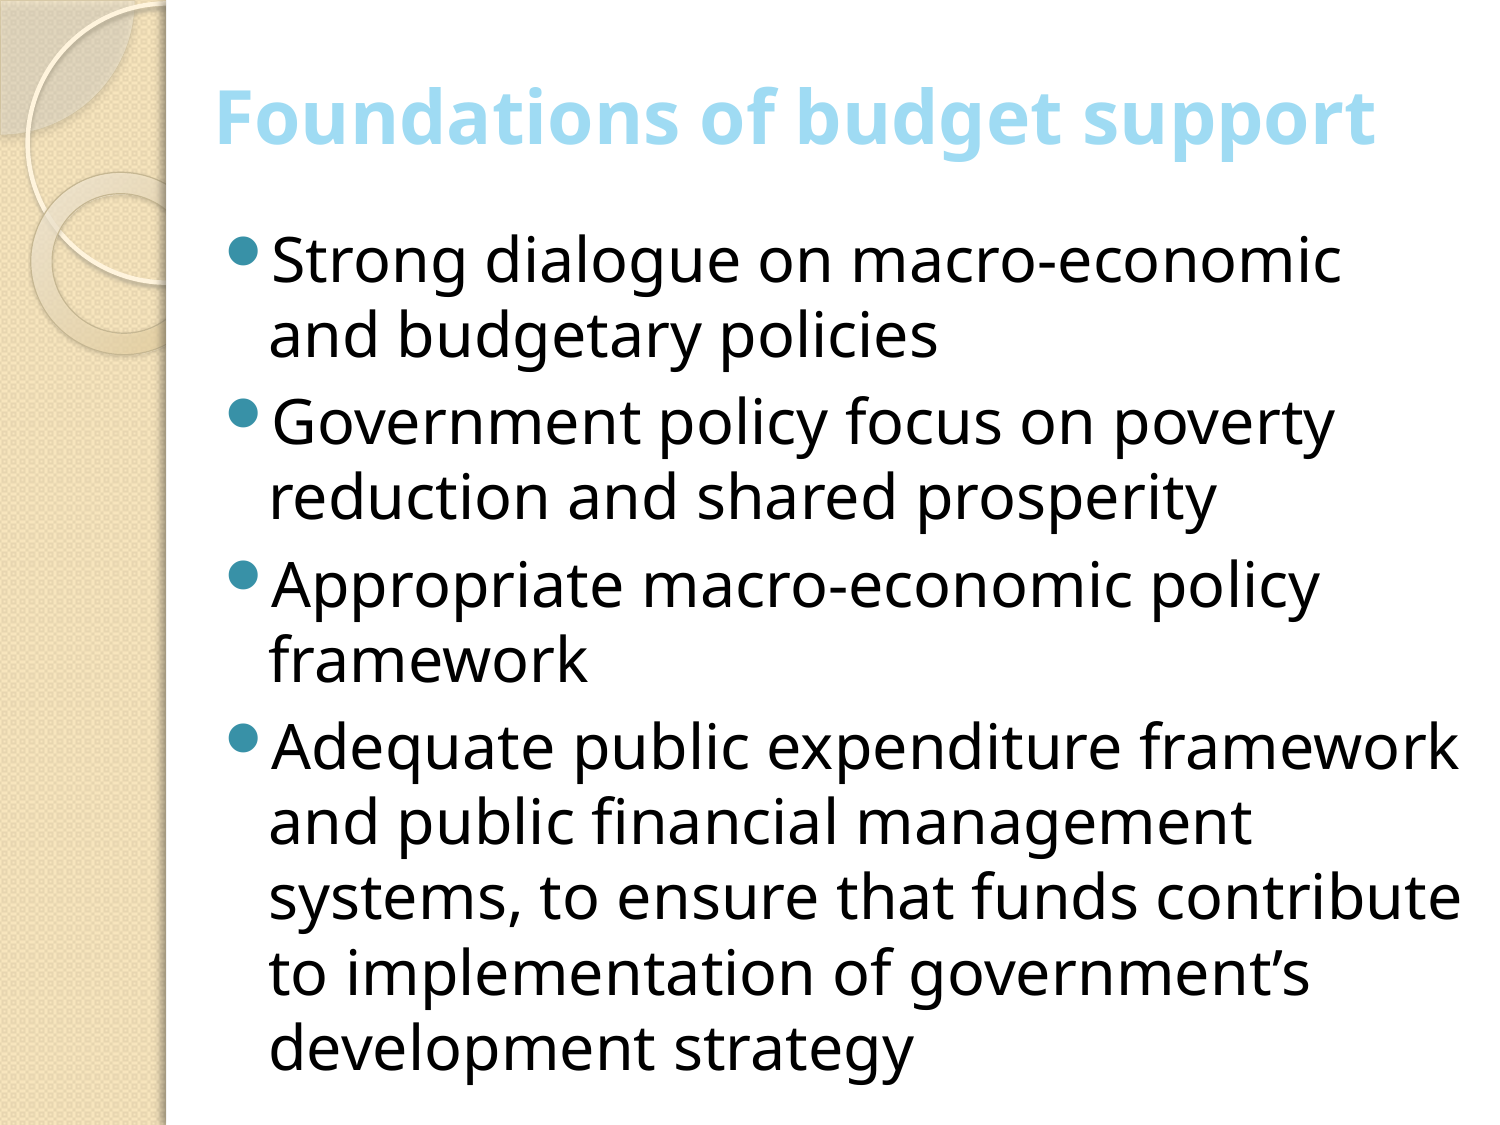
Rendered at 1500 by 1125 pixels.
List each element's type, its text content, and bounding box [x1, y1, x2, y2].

list Strong dialogue on macro-economic and budgetary policies Government policy focus on poverty reduction and shared prosperity Appropriate macro-economic policy framework Adequate public expenditure framework and public financial management systems, to ensure that funds contribute to implementation of government’s development strategy [197, 212, 1481, 1100]
text_box Foundations of budget support [198, 62, 1393, 168]
